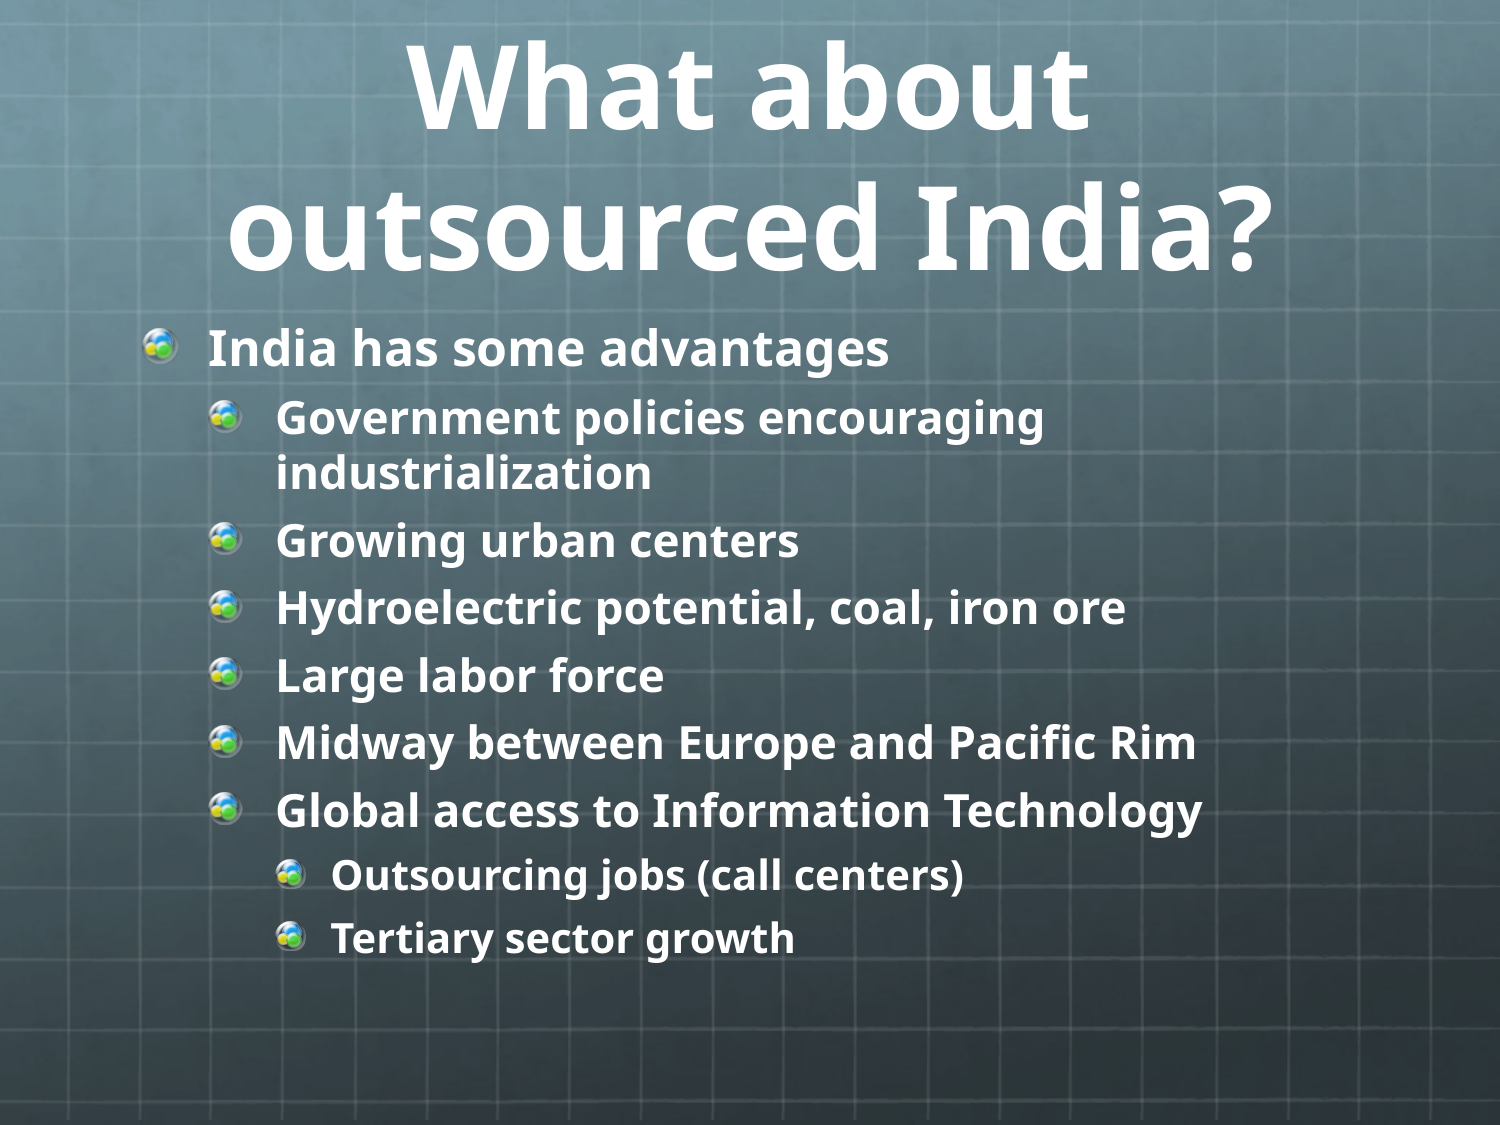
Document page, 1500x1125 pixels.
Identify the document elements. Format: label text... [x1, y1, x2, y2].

picture [0, 0, 1500, 1125]
list India has some advantages Government policies encouraging industrialization Growing urban centers Hydroelectric potential, coal, iron ore Large labor force Midway between Europe and Pacific Rim Global access to Information Technology Outsourcing jobs (call centers) Tertiary sector growth [127, 308, 1372, 958]
title What about outsourced India? [127, 17, 1372, 289]
